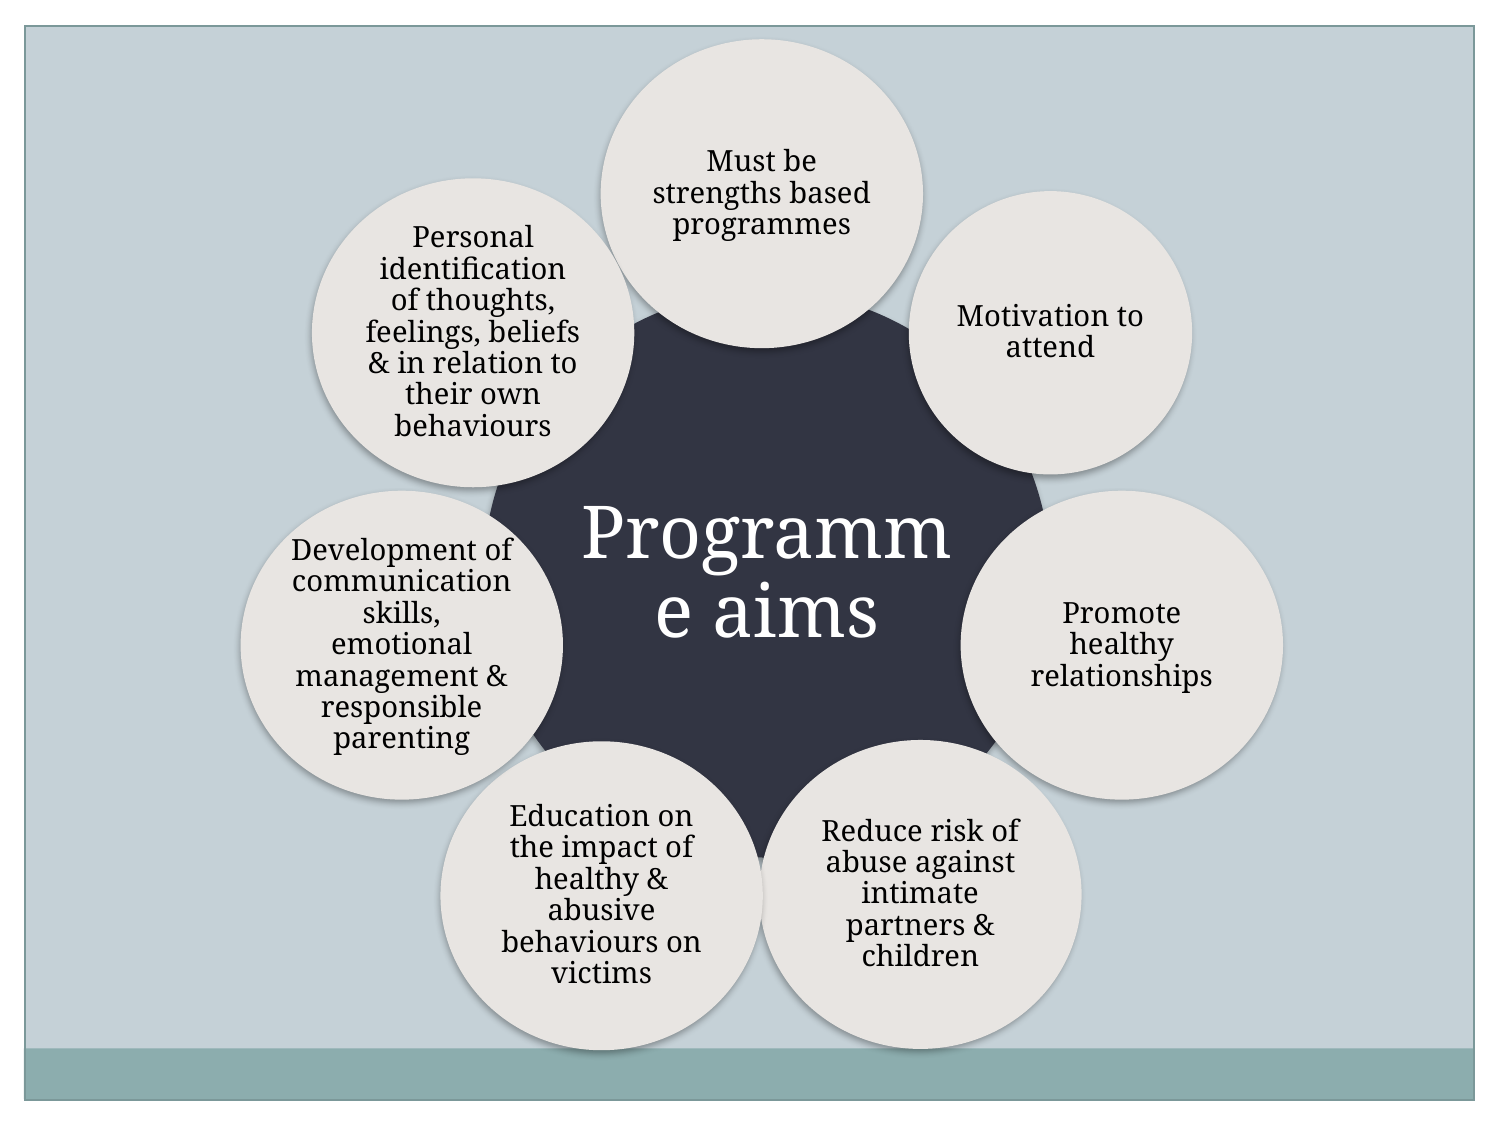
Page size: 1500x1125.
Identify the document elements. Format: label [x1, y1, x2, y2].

text_box [76, 42, 1448, 1047]
